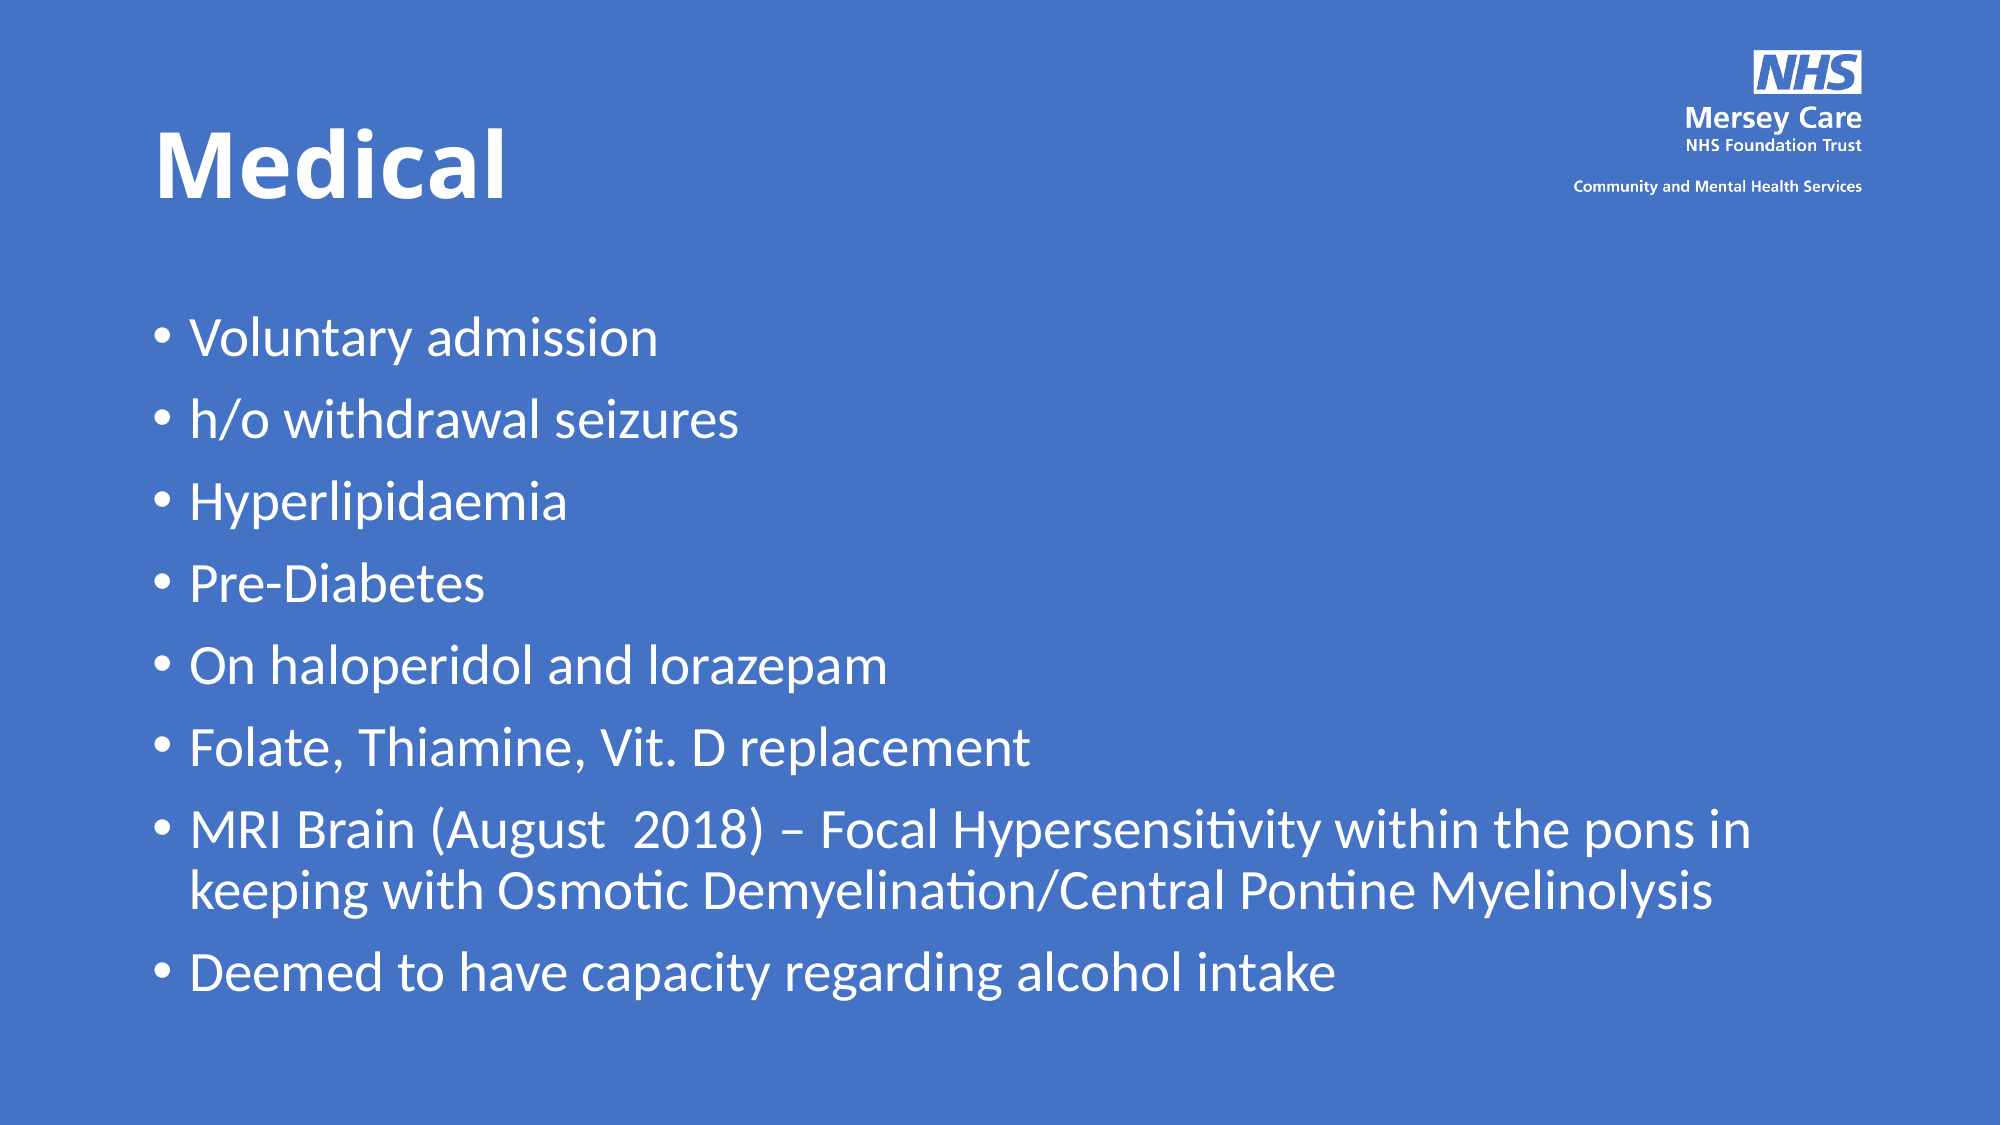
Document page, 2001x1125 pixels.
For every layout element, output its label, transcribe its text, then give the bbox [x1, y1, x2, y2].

list Voluntary admission h/o withdrawal seizures Hyperlipidaemia Pre-Diabetes On haloperidol and lorazepam Folate, Thiamine, Vit. D replacement MRI Brain (August 2018) – Focal Hypersensitivity within the pons in keeping with Osmotic Demyelination/Central Pontine Myelinolysis Deemed to have capacity regarding alcohol intake [137, 299, 1863, 1014]
title Medical [137, 59, 1863, 278]
picture [1573, 50, 1862, 196]
